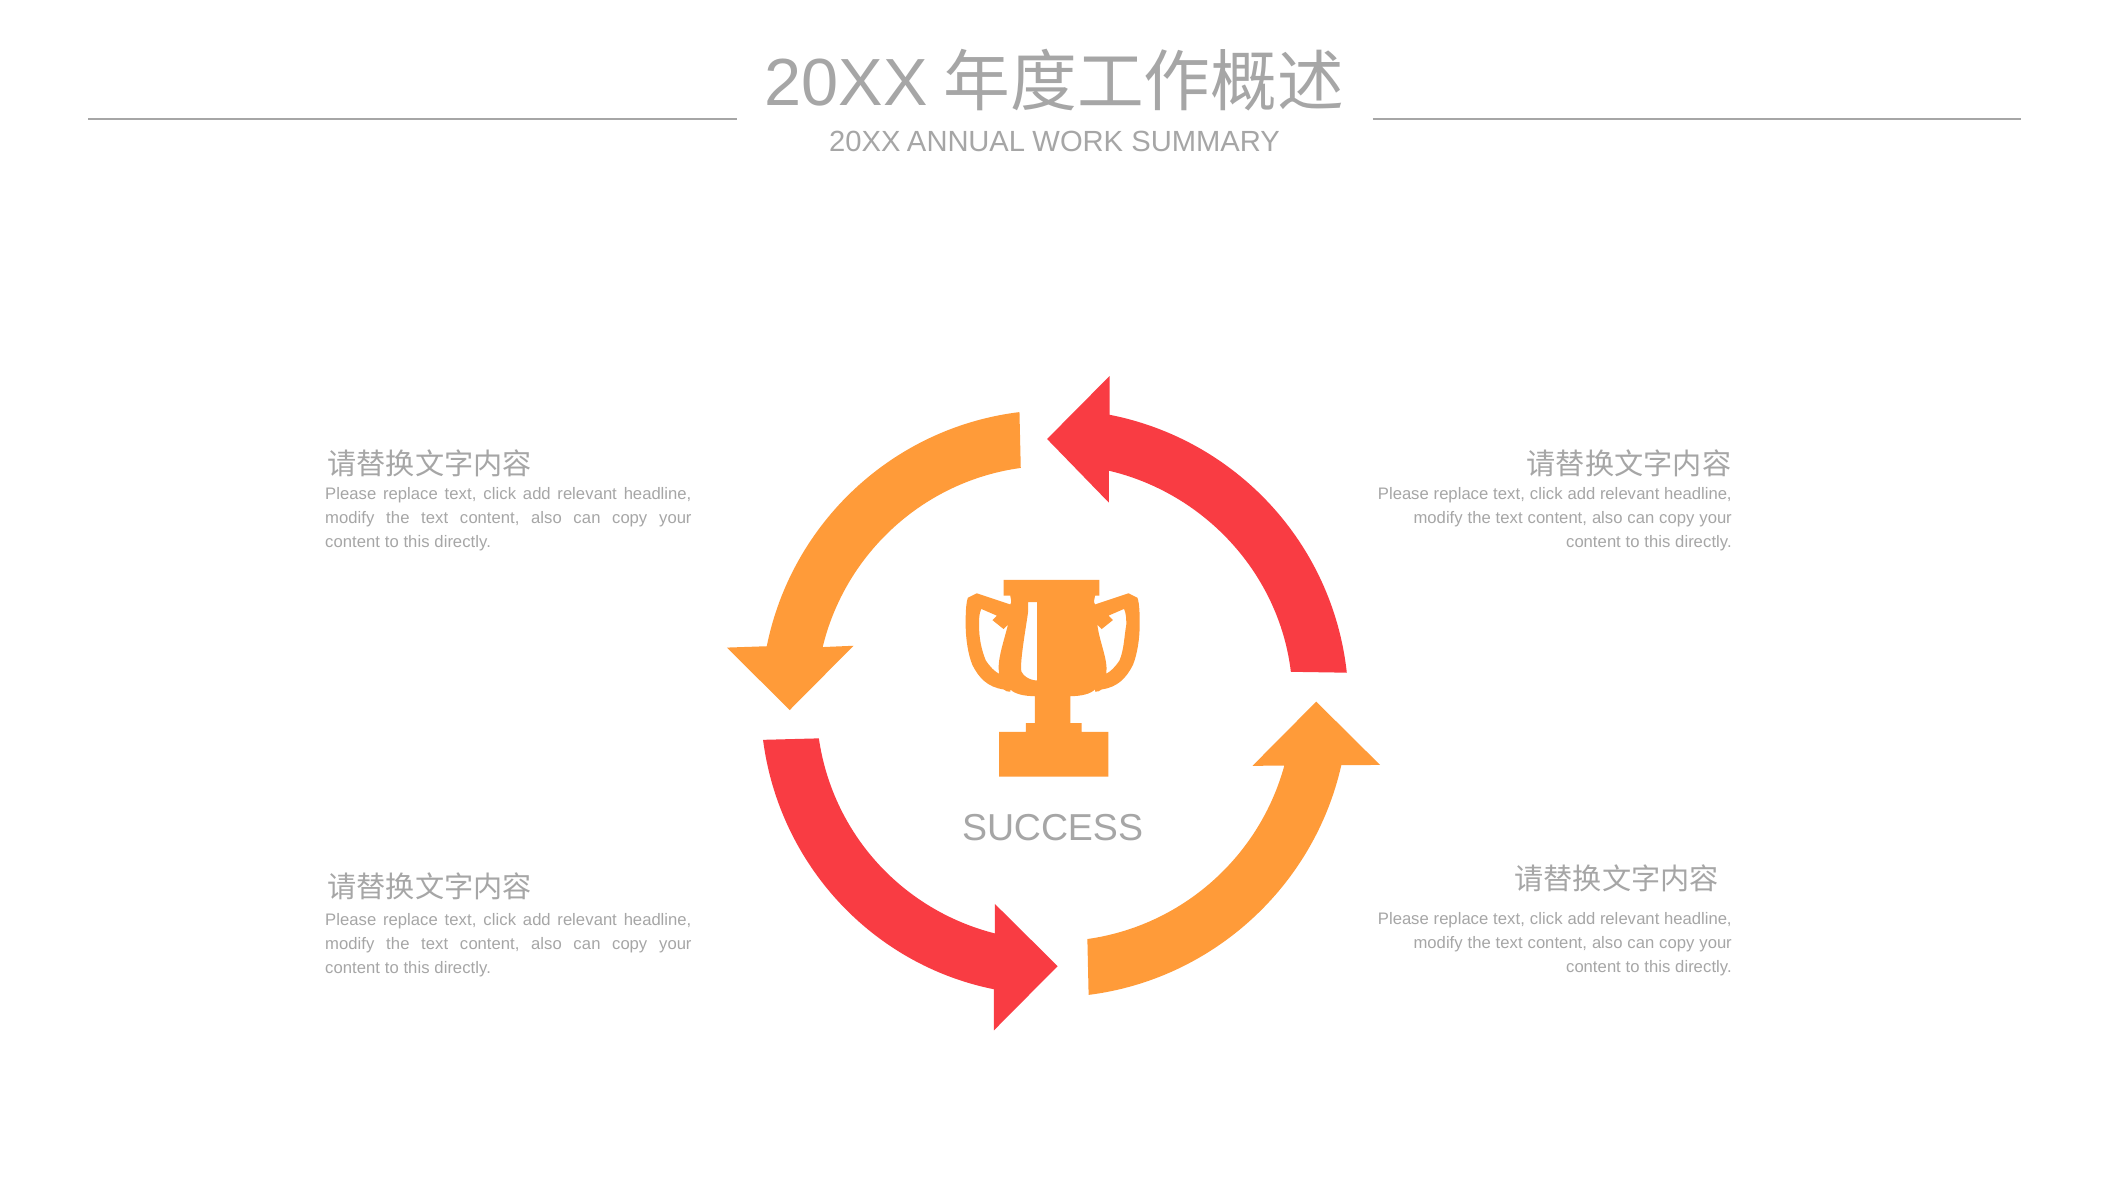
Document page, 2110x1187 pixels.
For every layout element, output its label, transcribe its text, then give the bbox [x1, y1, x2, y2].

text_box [1361, 845, 1748, 983]
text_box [1361, 431, 1748, 558]
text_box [741, 388, 1369, 1017]
text_box 20XX年度工作概述 [730, 38, 1379, 119]
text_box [310, 431, 707, 558]
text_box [310, 854, 707, 984]
text_box 20XX ANNUAL WORK SUMMARY [824, 122, 1285, 158]
